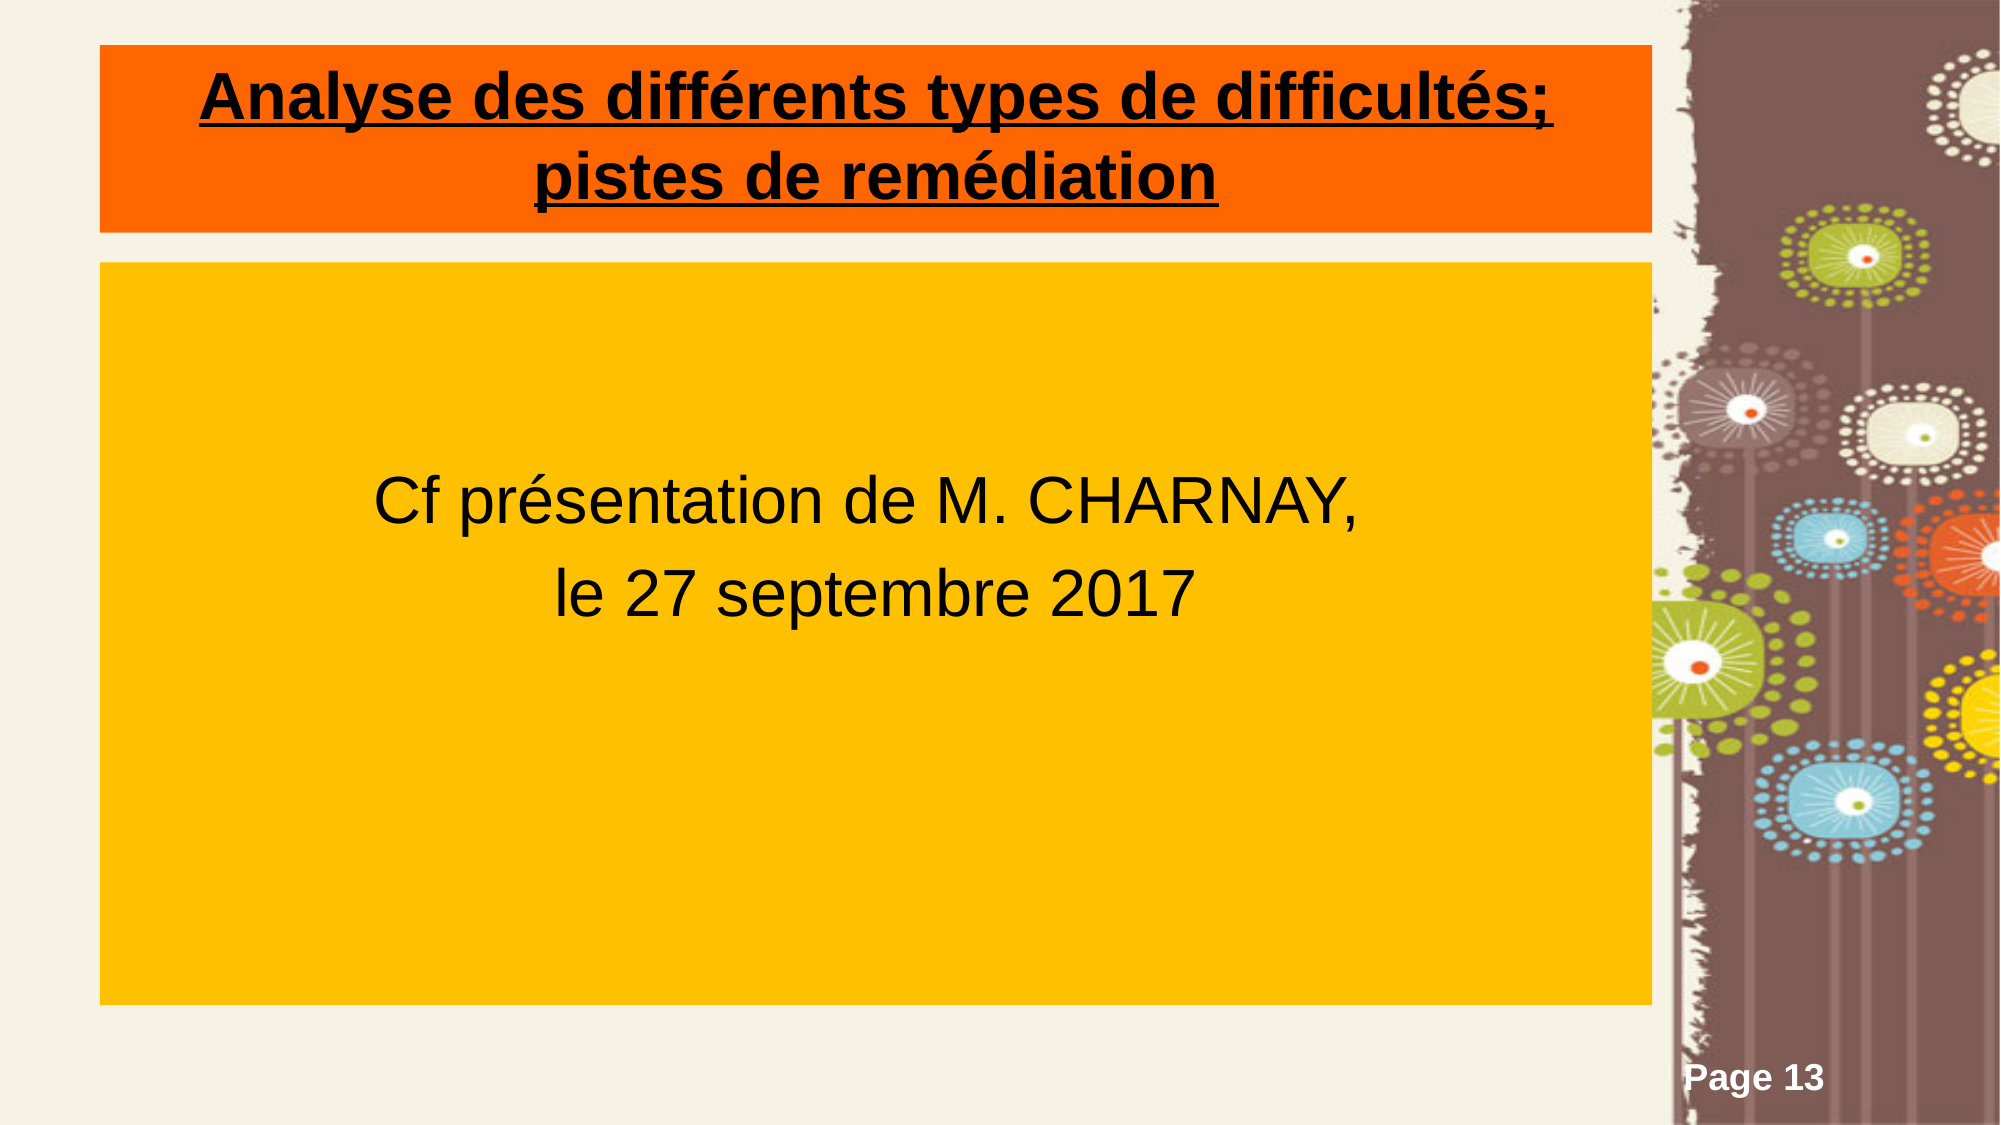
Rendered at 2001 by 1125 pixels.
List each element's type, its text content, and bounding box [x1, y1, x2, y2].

picture [0, 0, 2000, 1125]
list Cf présentation de M. CHARNAY, le 27 septembre 2017 [99, 262, 1653, 1005]
title Analyse des différents types de difficultés; pistes de remédiation [99, 45, 1653, 233]
